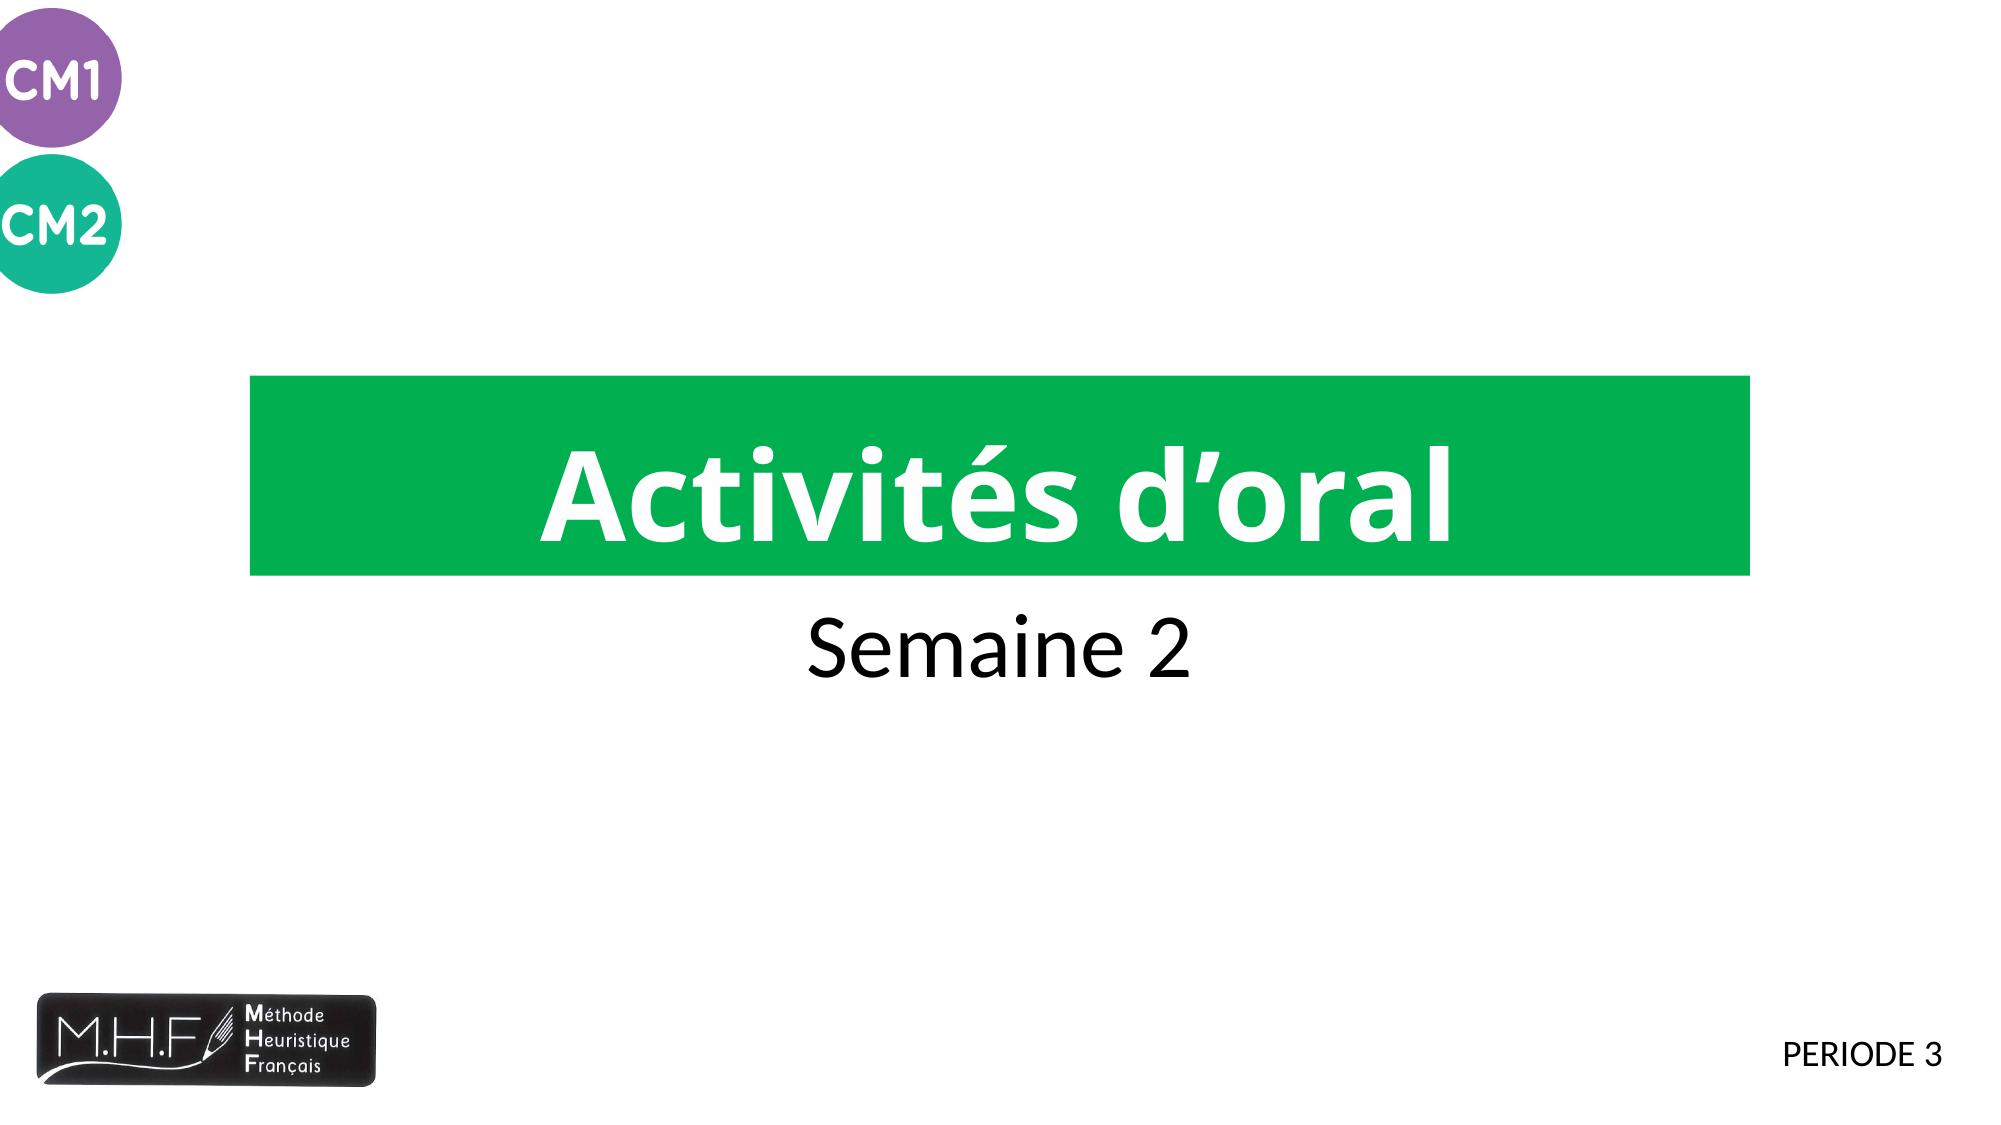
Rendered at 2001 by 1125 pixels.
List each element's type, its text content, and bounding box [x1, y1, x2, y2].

text_box PERIODE 3 [1362, 1021, 1967, 1082]
subtitle Semaine 2 [249, 590, 1750, 863]
title Activités d’oral [249, 375, 1750, 576]
picture [33, 990, 379, 1089]
picture [0, 0, 134, 298]
